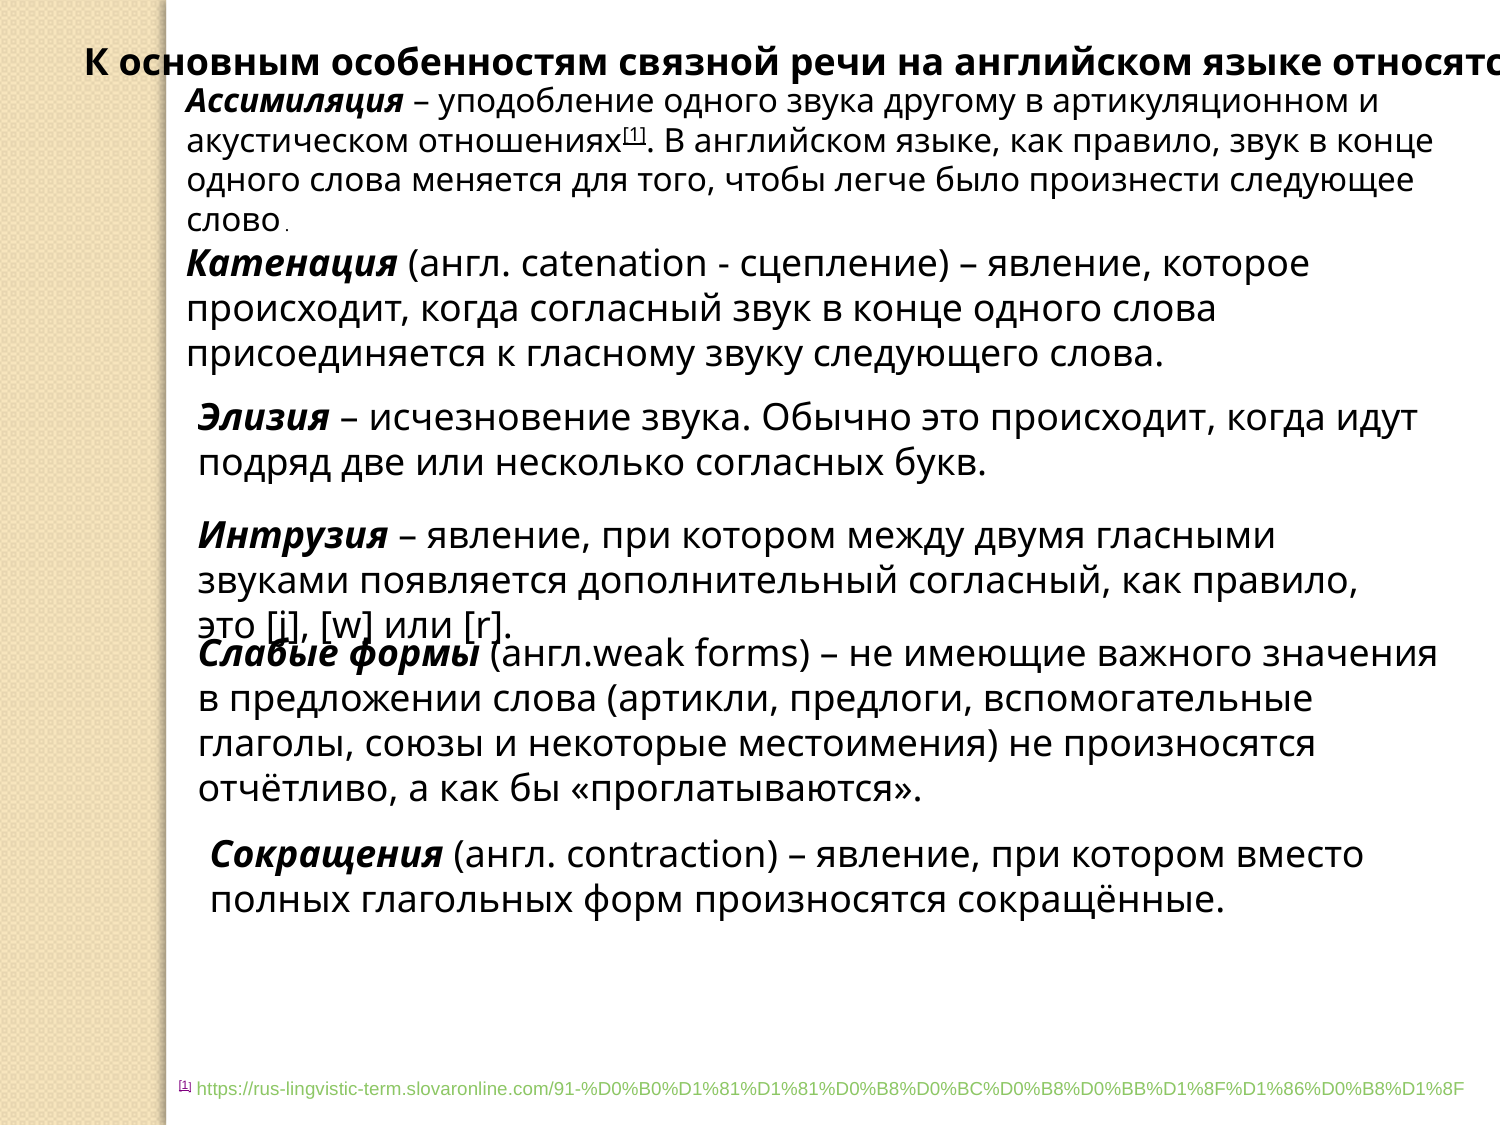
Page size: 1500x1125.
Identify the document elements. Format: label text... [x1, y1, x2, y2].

text_box Слабые формы (англ.weak forms) – не имеющие важного значения в предложении слова (артикли, предлоги, вспомогательные глаголы, союзы и некоторые местоимения) не произносятся отчётливо, а как бы «проглатываются». [182, 621, 1459, 817]
text_box Ассимиляция – уподобление одного звука другому в артикуляционном и акустическом отношениях[1]. В английском языке, как правило, звук в конце одного слова меняется для того, чтобы легче было произнести следующее слово . [171, 71, 1500, 336]
text_box Интрузия – явление, при котором между двумя гласными звуками появляется дополнительный согласный, как правило, это [j], [w] или [r]. [182, 503, 1435, 621]
text_box Сокращения (англ. contraction) – явление, при котором вместо полных глагольных форм произносятся сокращённые. [194, 822, 1447, 927]
text_box К основным особенностям связной речи на английском языке относятся: [68, 30, 1500, 91]
text_box Элизия – исчезновение звука. Обычно это происходит, когда идут подряд две или несколько согласных букв. [182, 385, 1447, 490]
text_box Катенация (англ. catenation - сцепление) – явление, которое происходит, когда согласный звук в конце одного слова присоединяется к гласному звуку следующего слова. [171, 231, 1447, 382]
text_box [1] https://rus-lingvistic-term.slovaronline.com/91-%D0%B0%D1%81%D1%81%D0%B8%D0%BC%D0%B8%D0%BB%D1%8F%D1%86%D0%B8%D1%8F [163, 1067, 1484, 1108]
